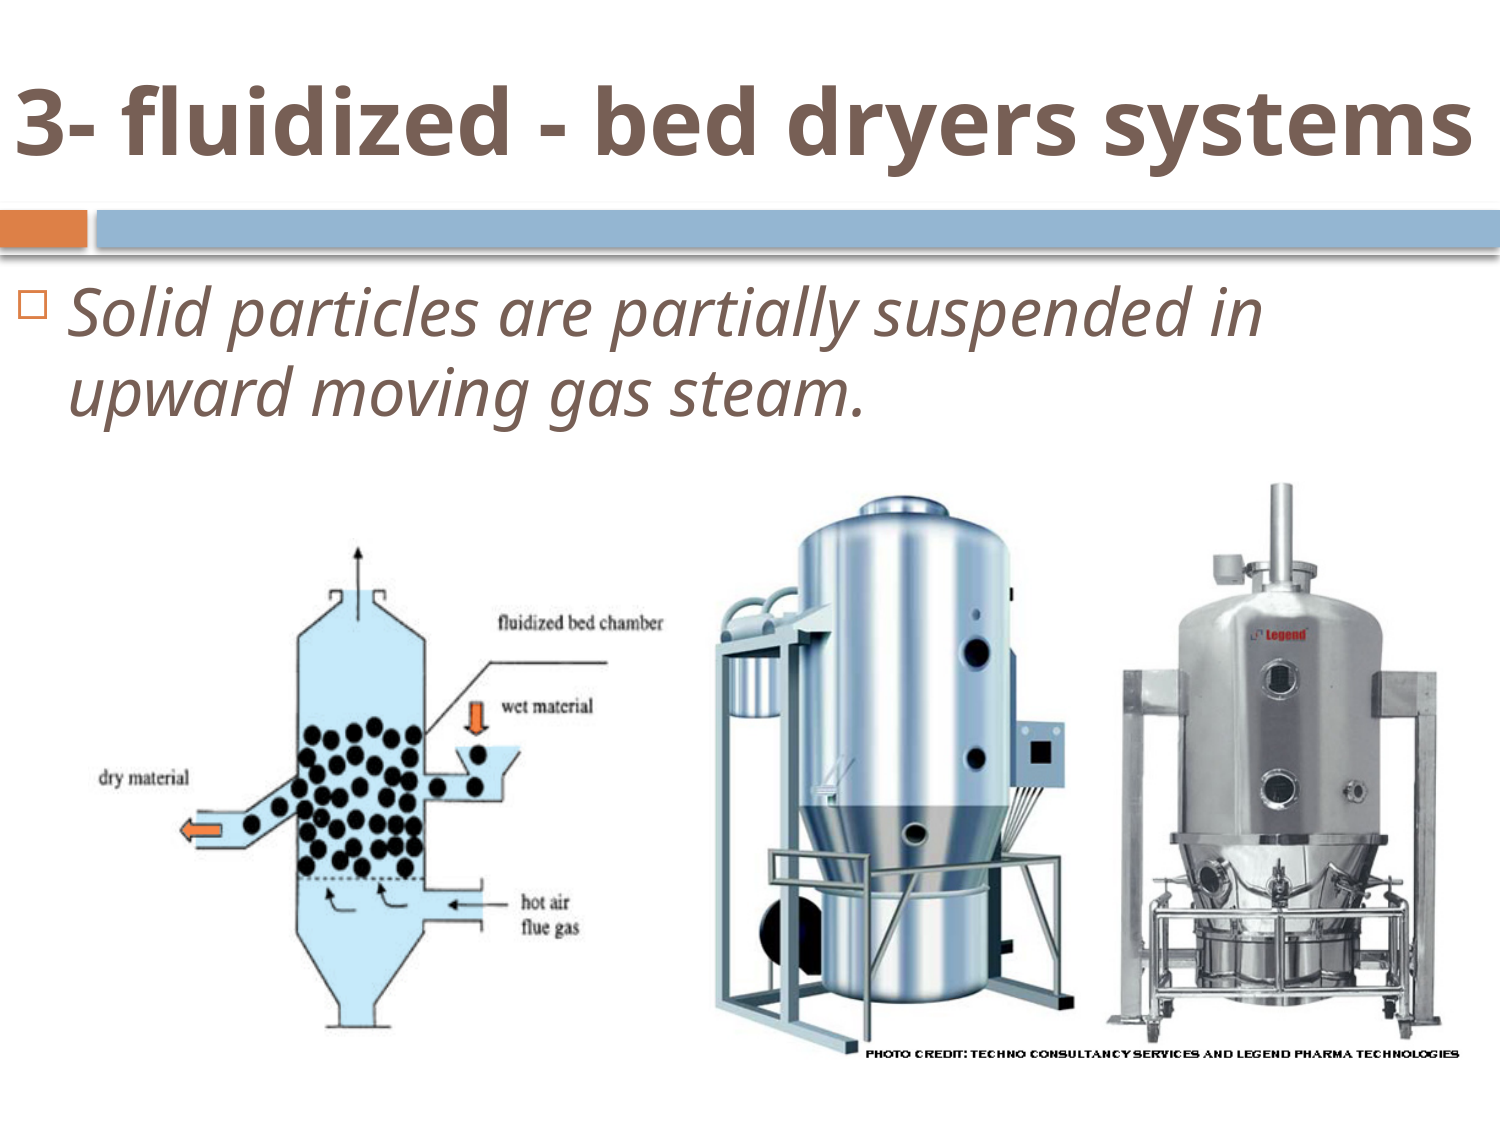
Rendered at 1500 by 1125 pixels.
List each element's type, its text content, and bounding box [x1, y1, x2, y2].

picture [88, 480, 1463, 1070]
list Solid particles are partially suspended in upward moving gas steam. [0, 262, 1500, 1125]
title 3- fluidized - bed dryers systems [0, 37, 1500, 200]
